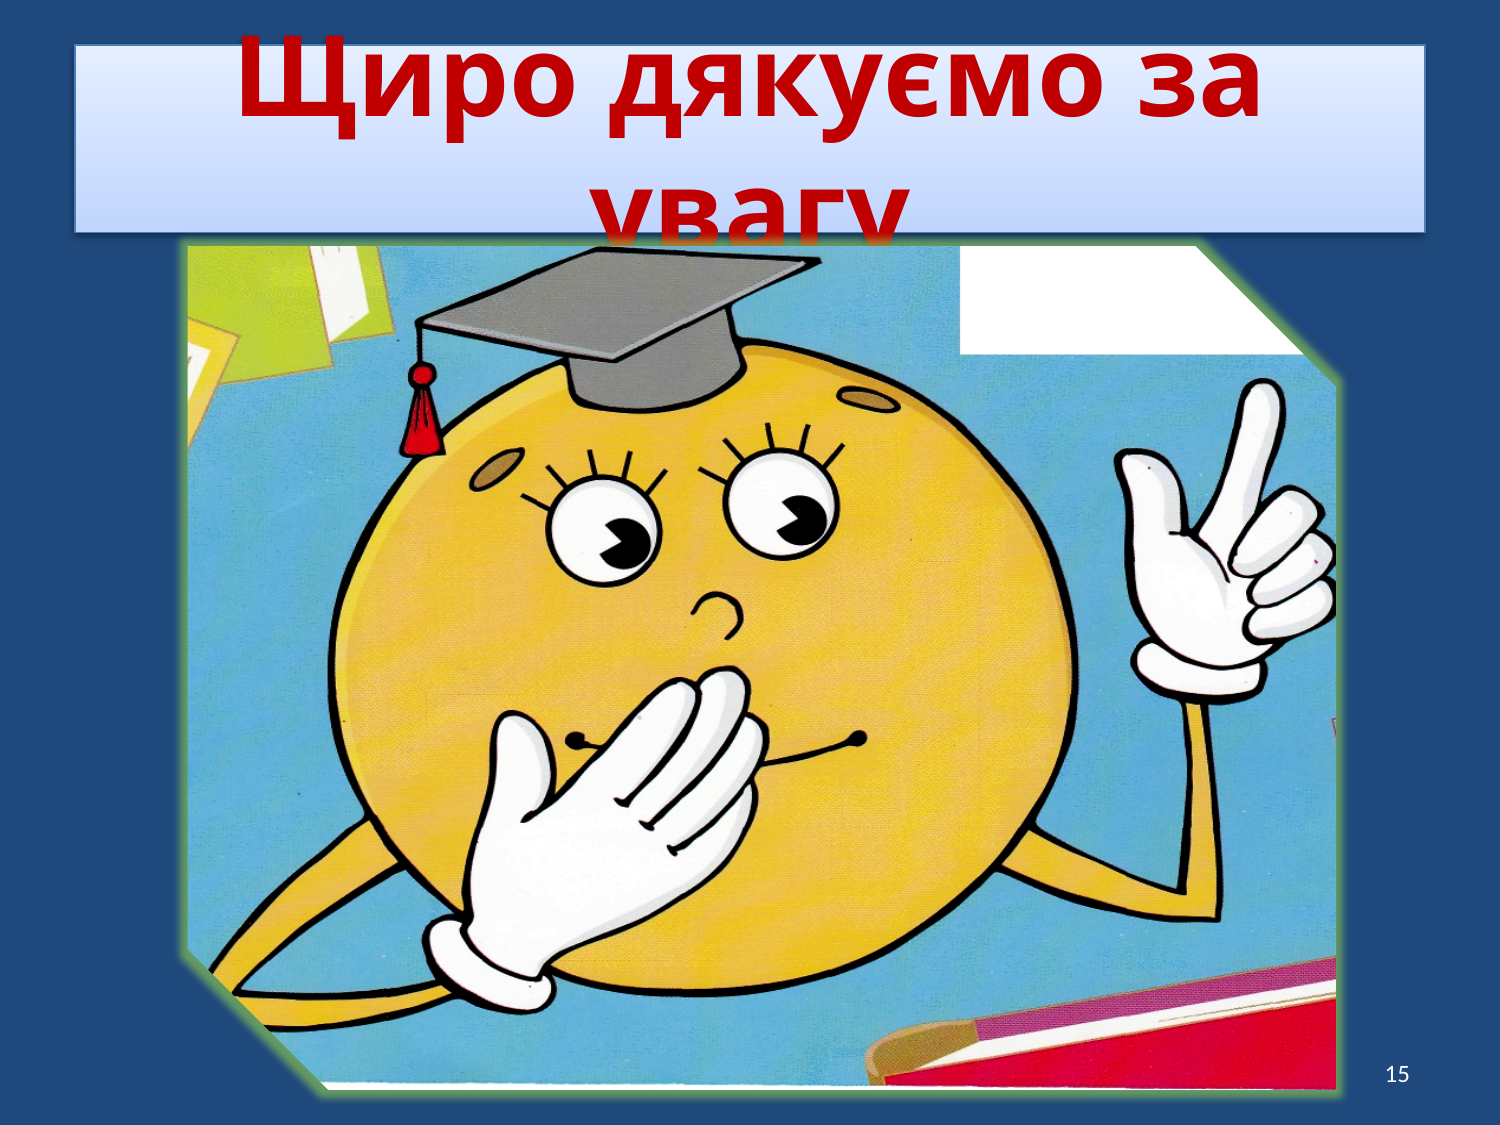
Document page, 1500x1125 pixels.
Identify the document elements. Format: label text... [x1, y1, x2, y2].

title Щиро дякуємо за увагу [74, 44, 1426, 233]
slide_number 15 [1074, 1042, 1425, 1103]
picture [187, 245, 1337, 1091]
footer [512, 1097, 988, 1103]
